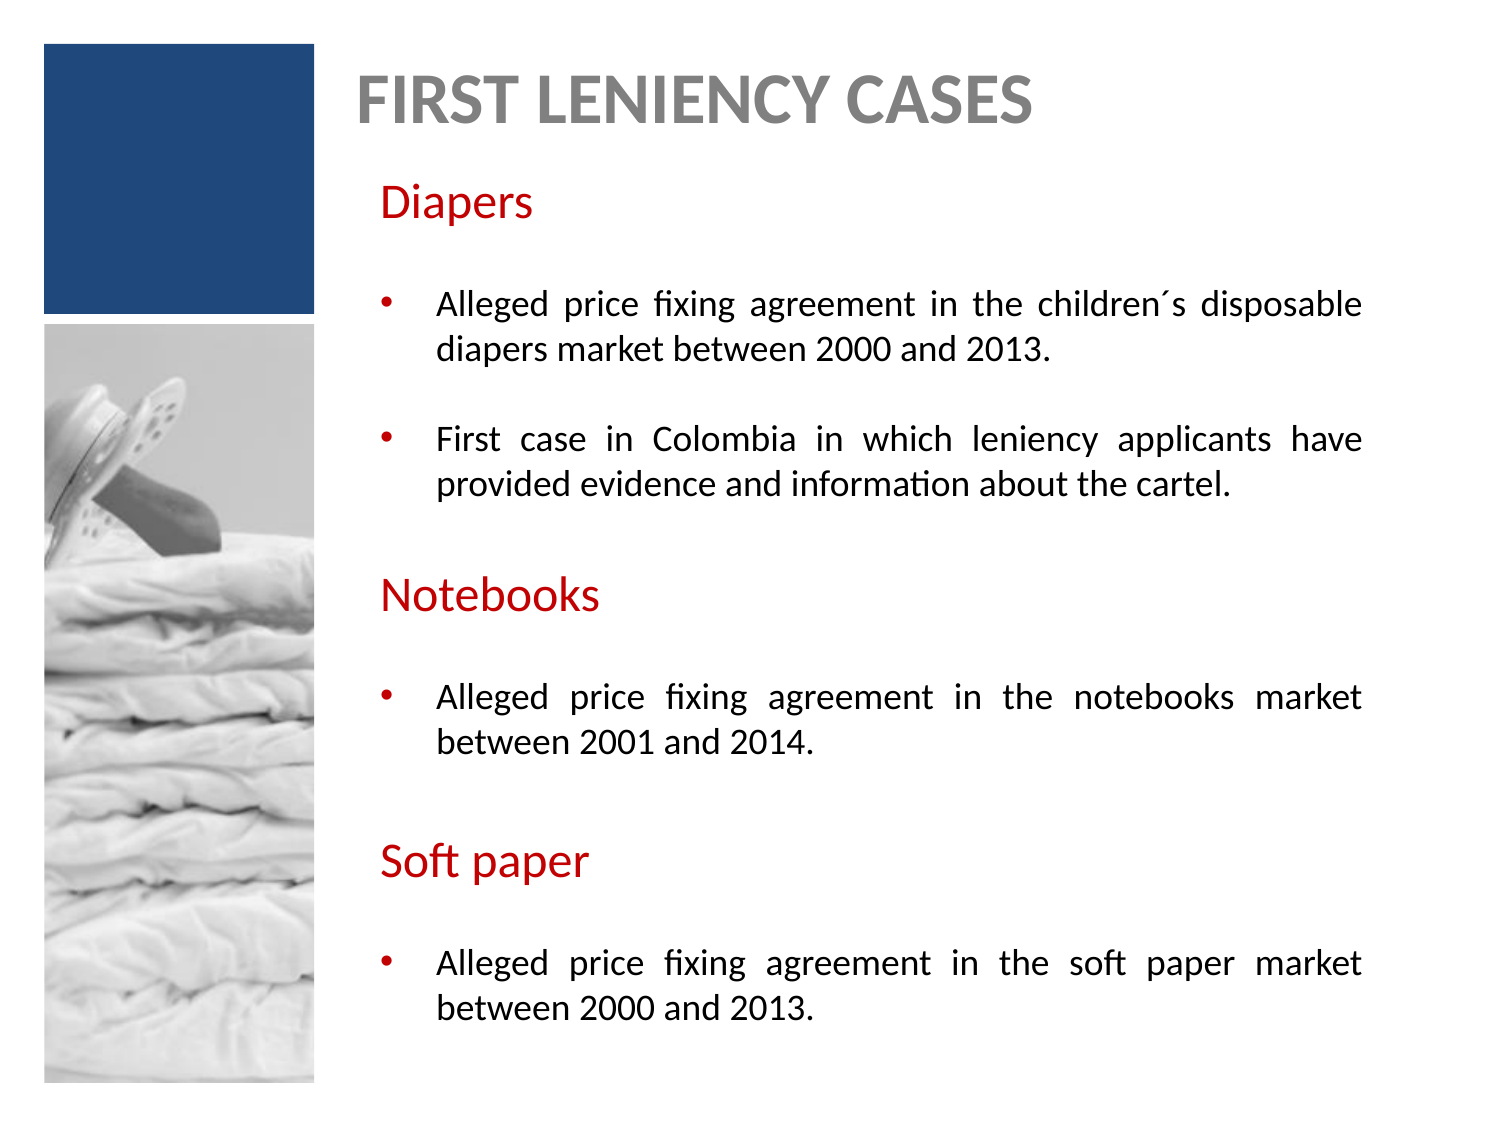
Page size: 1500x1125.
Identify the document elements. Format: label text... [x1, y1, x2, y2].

text_box Soft paper Alleged price fixing agreement in the soft paper market between 2000 and 2013. [365, 818, 1379, 1081]
text_box Notebooks Alleged price fixing agreement in the notebooks market between 2001 and 2014. [365, 552, 1379, 815]
picture [43, 323, 315, 1084]
text_box Diapers Alleged price fixing agreement in the children´s disposable diapers market between 2000 and 2013. First case in Colombia in which leniency applicants have provided evidence and information about the cartel. [365, 159, 1379, 512]
text_box FIRST LENIENCY CASES [341, 43, 1383, 146]
